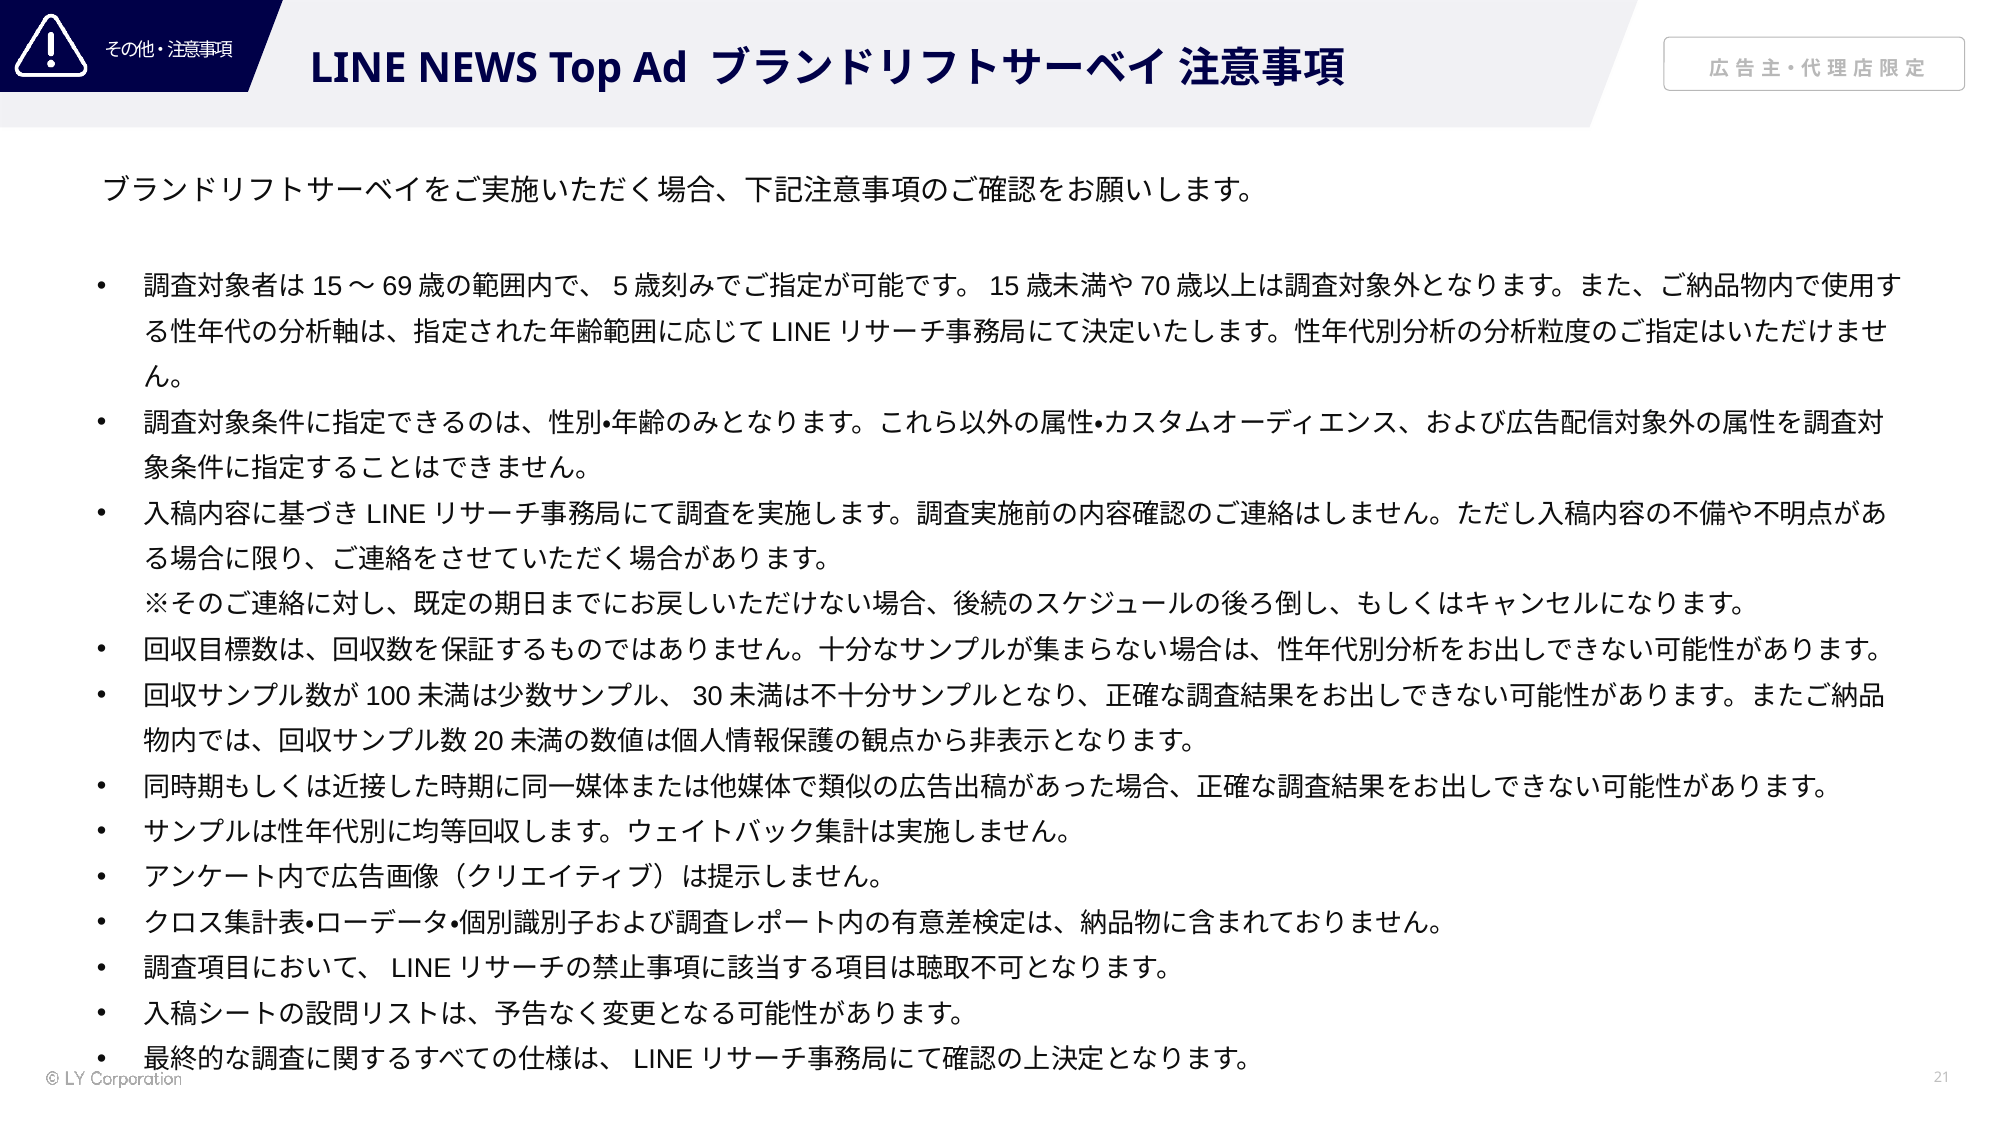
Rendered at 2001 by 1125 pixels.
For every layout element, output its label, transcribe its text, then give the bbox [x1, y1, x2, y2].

picture [8, 4, 92, 88]
text_box その他・注意事項 [97, 13, 240, 81]
text_box ブランドリフトサーベイをご実施いただく場合、下記注意事項のご確認をお願いします。 [101, 125, 1909, 255]
picture [46, 1071, 181, 1088]
text_box 調査対象者は15～69歳の範囲内で、5歳刻みでご指定が可能です。15歳未満や70歳以上は調査対象外となります。また、ご納品物内で使用する性年代の分析軸は、指定された年齢範囲に応じてLINEリサーチ事務局にて決定いたします。性年代別分析の分析粒度のご指定はいただけません。 調査対象条件に指定できるのは、性別・年齢のみとなります。これら以外の属性・カスタムオーディエンス、および広告配信対象外の属性を調査対象条件に指定することはできません。 入稿内容に基づきLINEリサーチ事務局にて調査を実施します。調査実施前の内容確認のご連絡はしません。ただし入稿内容の不備や不明点がある場合に限り、ご連絡をさせていただく場合があります。 ※そのご連絡に対し、既定の期日までにお戻しいただけない場合、後続のスケジュールの後ろ倒し、もしくはキャンセルになります。 回収目標数は、回収数を保証するものではありません。十分なサンプルが集まらない場合は、性年代別分析をお出しできない可能性があります。 回収サンプル数が100未満は少数サンプル、30未満は不十分サンプルとなり、正確な調査結果をお出しできない可能性があります。またご納品物内では、回収サンプル数20未満の数値は個人情報保護の観点から非表示となります。 同時期もしくは近接した時期に同一媒体または他媒体で類似の広告出稿があった場合、正確な調査結果をお出しできない可能性があります。 サンプルは性年代別に均等回収します。ウェイトバック集計は実施しません。 アンケート内で広告画像（クリエイティブ）は提示しません。 クロス集計表・ローデータ・個別識別子および調査レポート内の有意差検定は、納品物に含まれておりません。 調査項目において、LINEリサーチの禁止事項に該当する項目は聴取不可となります。 入稿シートの設問リストは、予告なく変更となる可能性があります。 最終的な調査に関するすべての仕様は、LINEリサーチ事務局にて確認の上決定となります。 [96, 255, 1909, 1075]
list LINE NEWS Top Ad ブランドリフトサーベイ 注意事項 [309, 41, 1645, 97]
